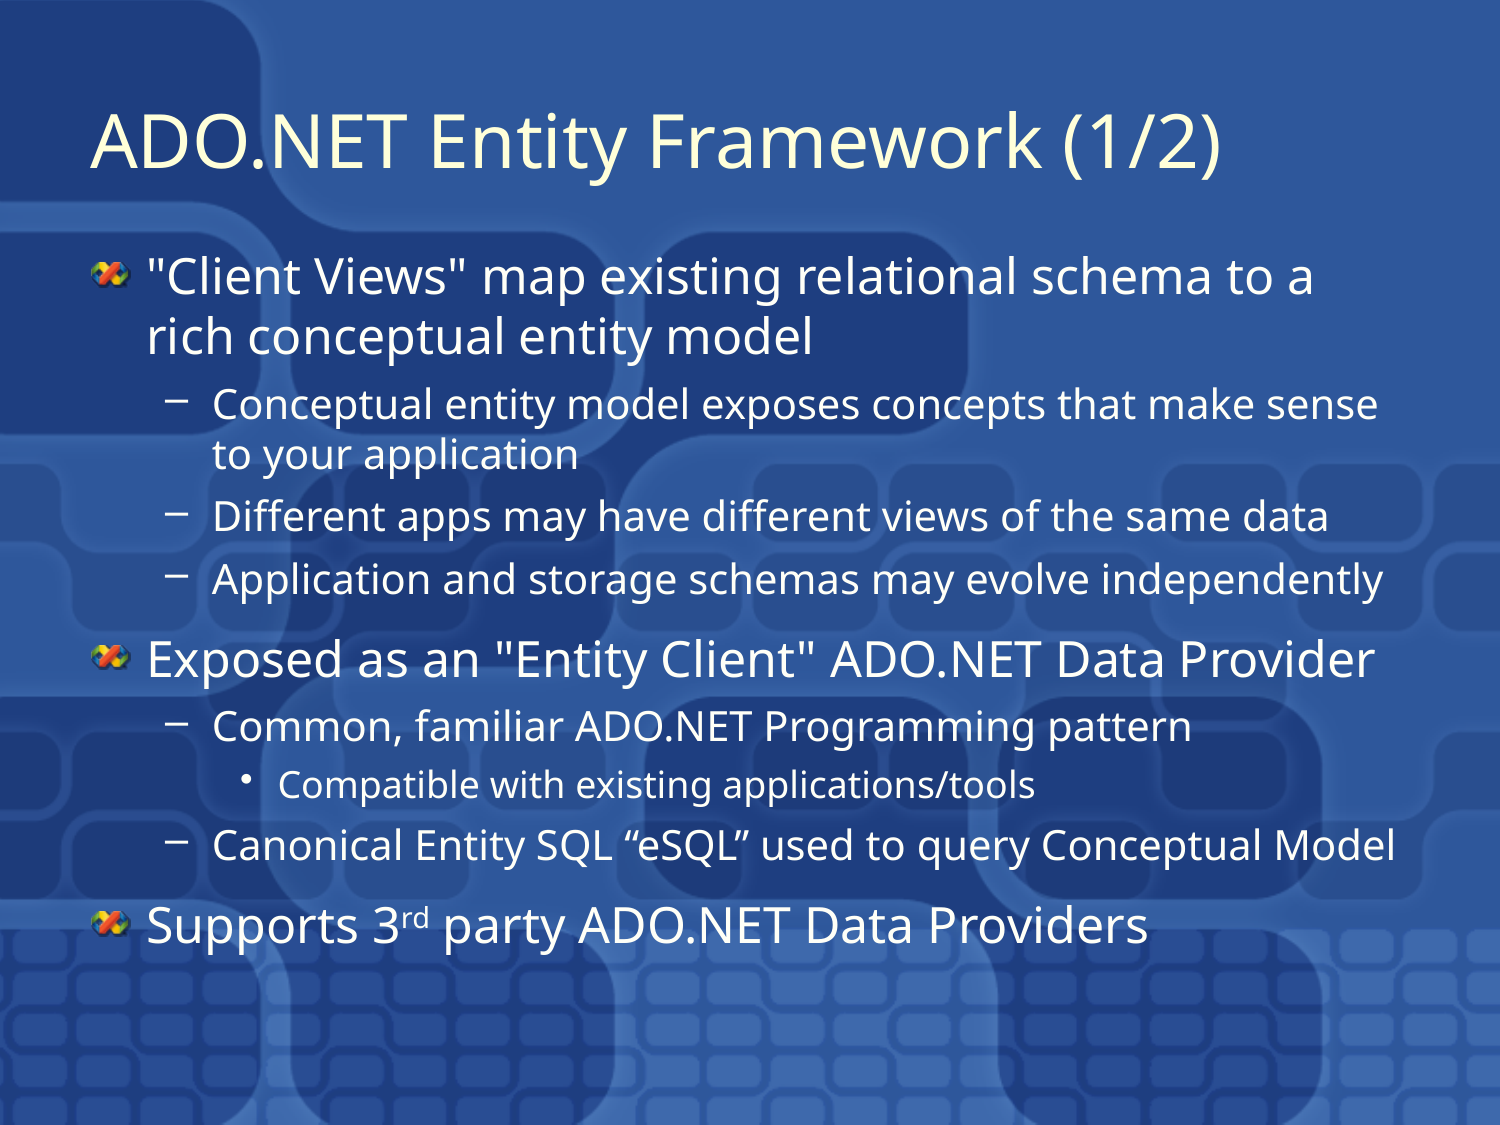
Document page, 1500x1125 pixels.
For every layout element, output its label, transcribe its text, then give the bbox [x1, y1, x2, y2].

picture [0, 0, 1500, 1125]
list "Client Views" map existing relational schema to a rich conceptual entity model Conceptual entity model exposes concepts that make sense to your application Different apps may have different views of the same data Application and storage schemas may evolve independently Exposed as an "Entity Client" ADO.NET Data Provider Common, familiar ADO.NET Programming pattern Compatible with existing applications/tools Canonical Entity SQL “eSQL” used to query Conceptual Model Supports 3rd party ADO.NET Data Providers [74, 237, 1426, 981]
title ADO.NET Entity Framework (1/2) [74, 44, 1426, 233]
